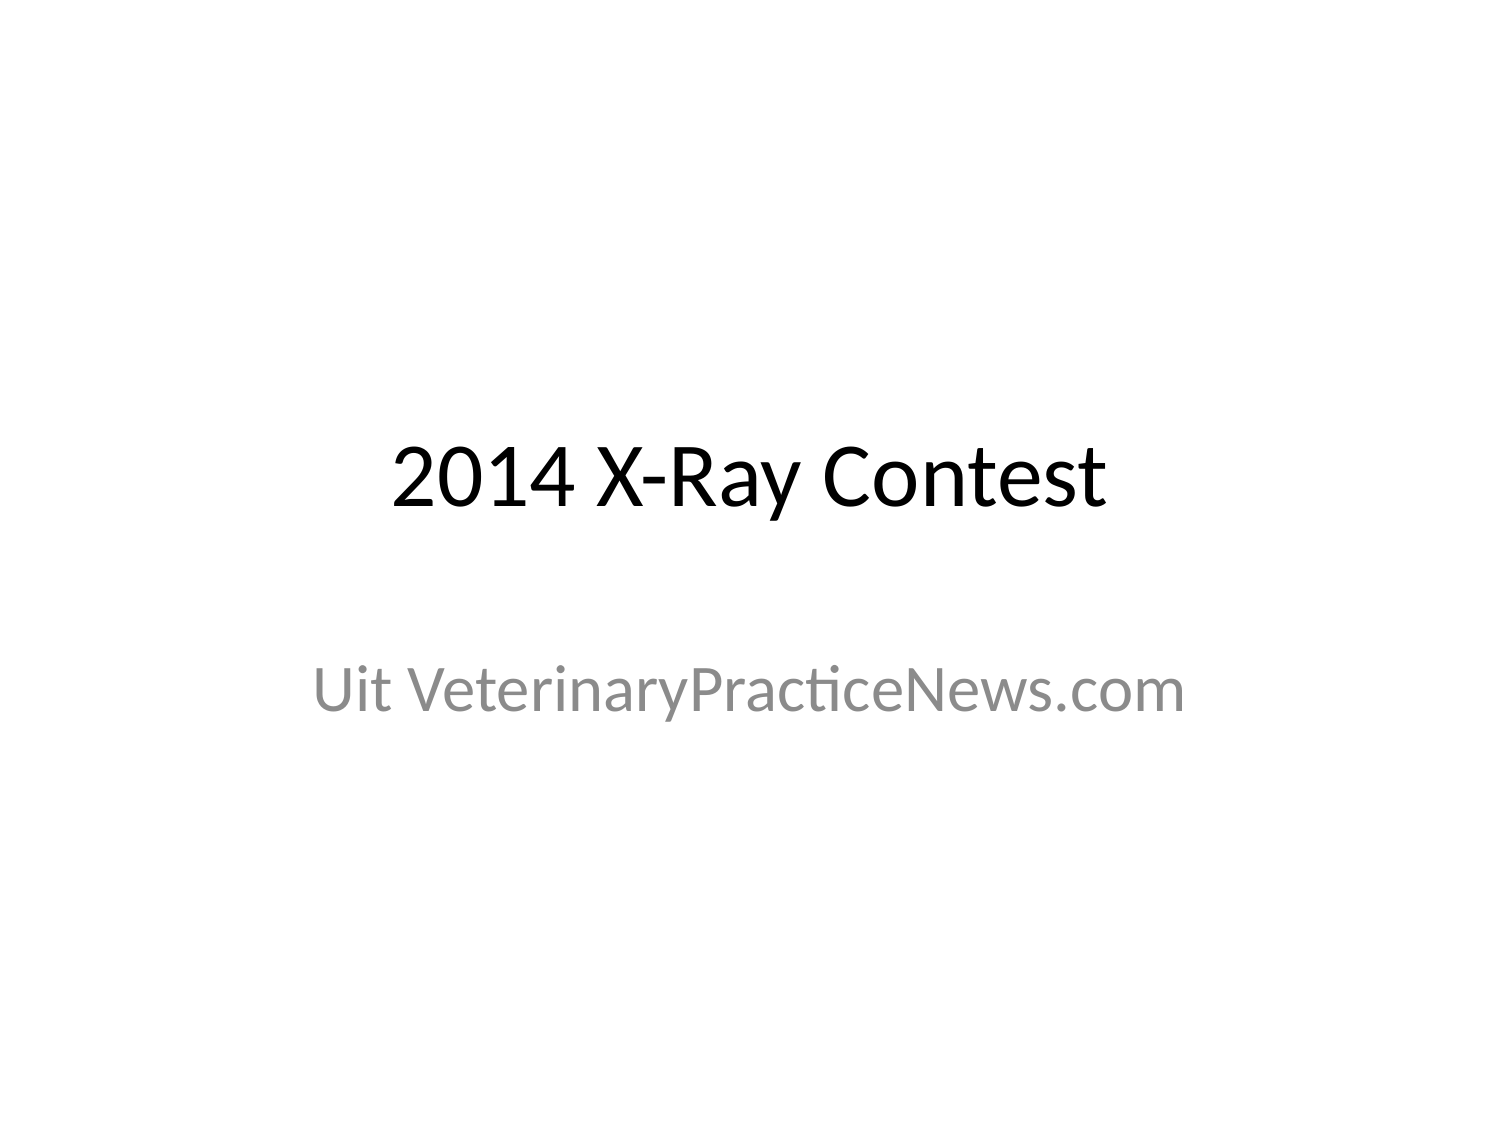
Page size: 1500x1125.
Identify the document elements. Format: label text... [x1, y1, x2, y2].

title 2014 X-Ray Contest [112, 349, 1388, 591]
subtitle Uit VeterinaryPracticeNews.com [225, 637, 1275, 925]
